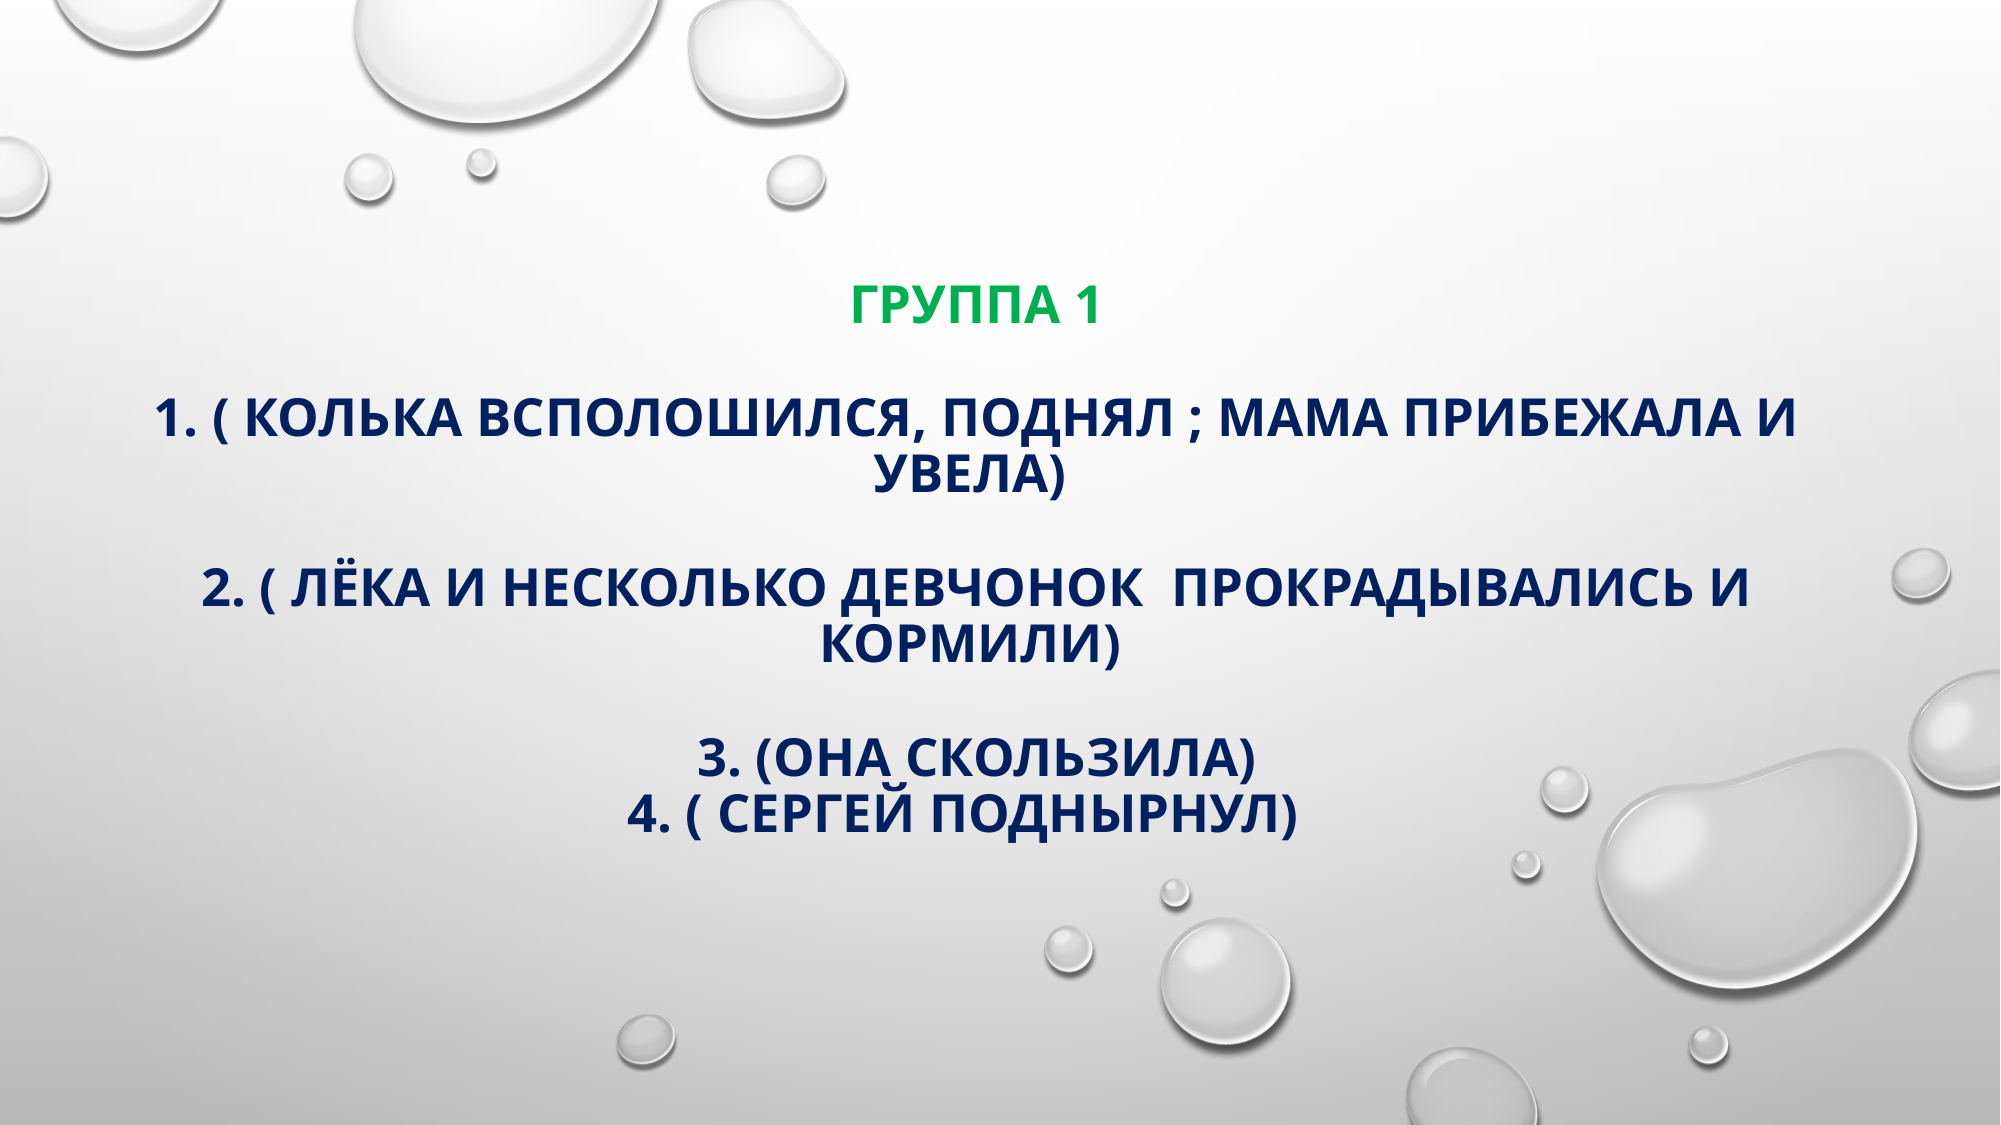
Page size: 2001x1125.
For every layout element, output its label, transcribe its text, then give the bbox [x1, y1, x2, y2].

title Группа 1 1. ( Колька всполошился, поднял ; мама прибежала и увела) 2. ( Лёка и несколько девчонок прокрадывались и кормили) 3. (она скользила) 4. ( Сергей поднырнул) [56, 168, 1898, 1125]
picture [0, 0, 2000, 1125]
